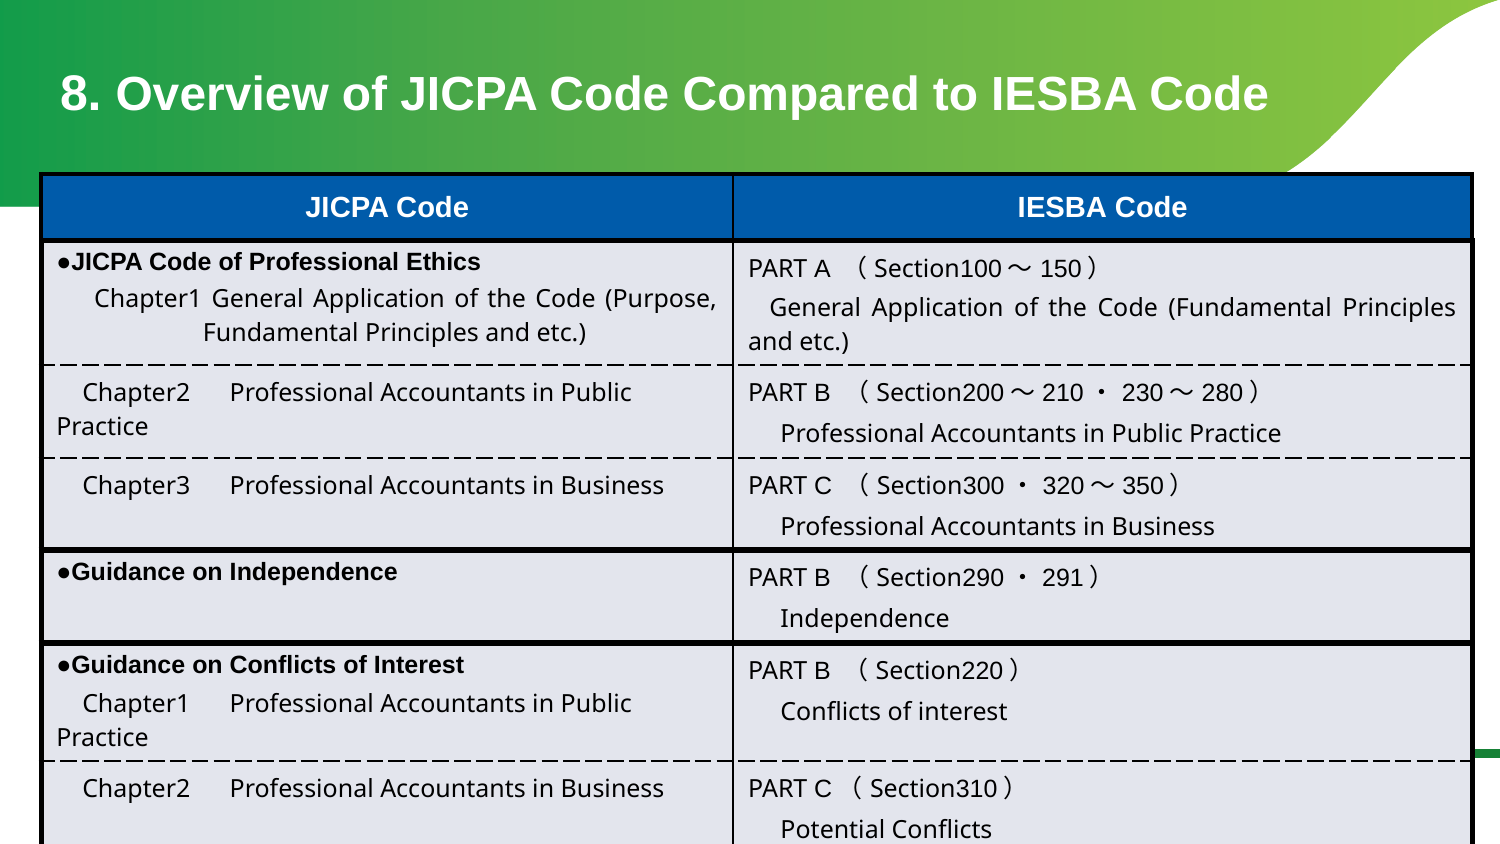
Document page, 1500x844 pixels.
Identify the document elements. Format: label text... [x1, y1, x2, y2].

table_header JICPA Code [43, 176, 732, 238]
table_cell ●JICPA Code of Professional Ethics Chapter1 General Application of the Code (Purpose, Fundamental Principles and etc.) [44, 243, 732, 365]
table_cell PART A （Section100～150） General Application of the Code (Fundamental Principles and etc.) [734, 243, 1470, 365]
table_cell Chapter2 Professional Accountants in Public Practice [44, 365, 732, 458]
table_cell PART B （Section200～210・230～280） Professional Accountants in Public Practice [734, 365, 1470, 458]
picture [0, 0, 1500, 207]
table_cell PART C（Section310） Potential Conflicts [734, 761, 1470, 844]
table_cell Chapter2 Professional Accountants in Business [44, 761, 732, 844]
table_cell Chapter3 Professional Accountants in Business [44, 458, 732, 547]
title 8. Overview of JICPA Code Compared to IESBA Code [59, 87, 1298, 154]
table_cell PART B （Section220） Conflicts of interest [734, 646, 1470, 761]
table_cell PART B （Section290・291） Independence [734, 553, 1470, 640]
table_cell ●Guidance on Independence [44, 553, 732, 640]
table_cell ●Guidance on Conflicts of Interest Chapter1 Professional Accountants in Public Practice [44, 646, 732, 761]
table_header IESBA Code [734, 176, 1470, 238]
table_cell PART C （Section300・320～350） Professional Accountants in Business [734, 458, 1470, 547]
